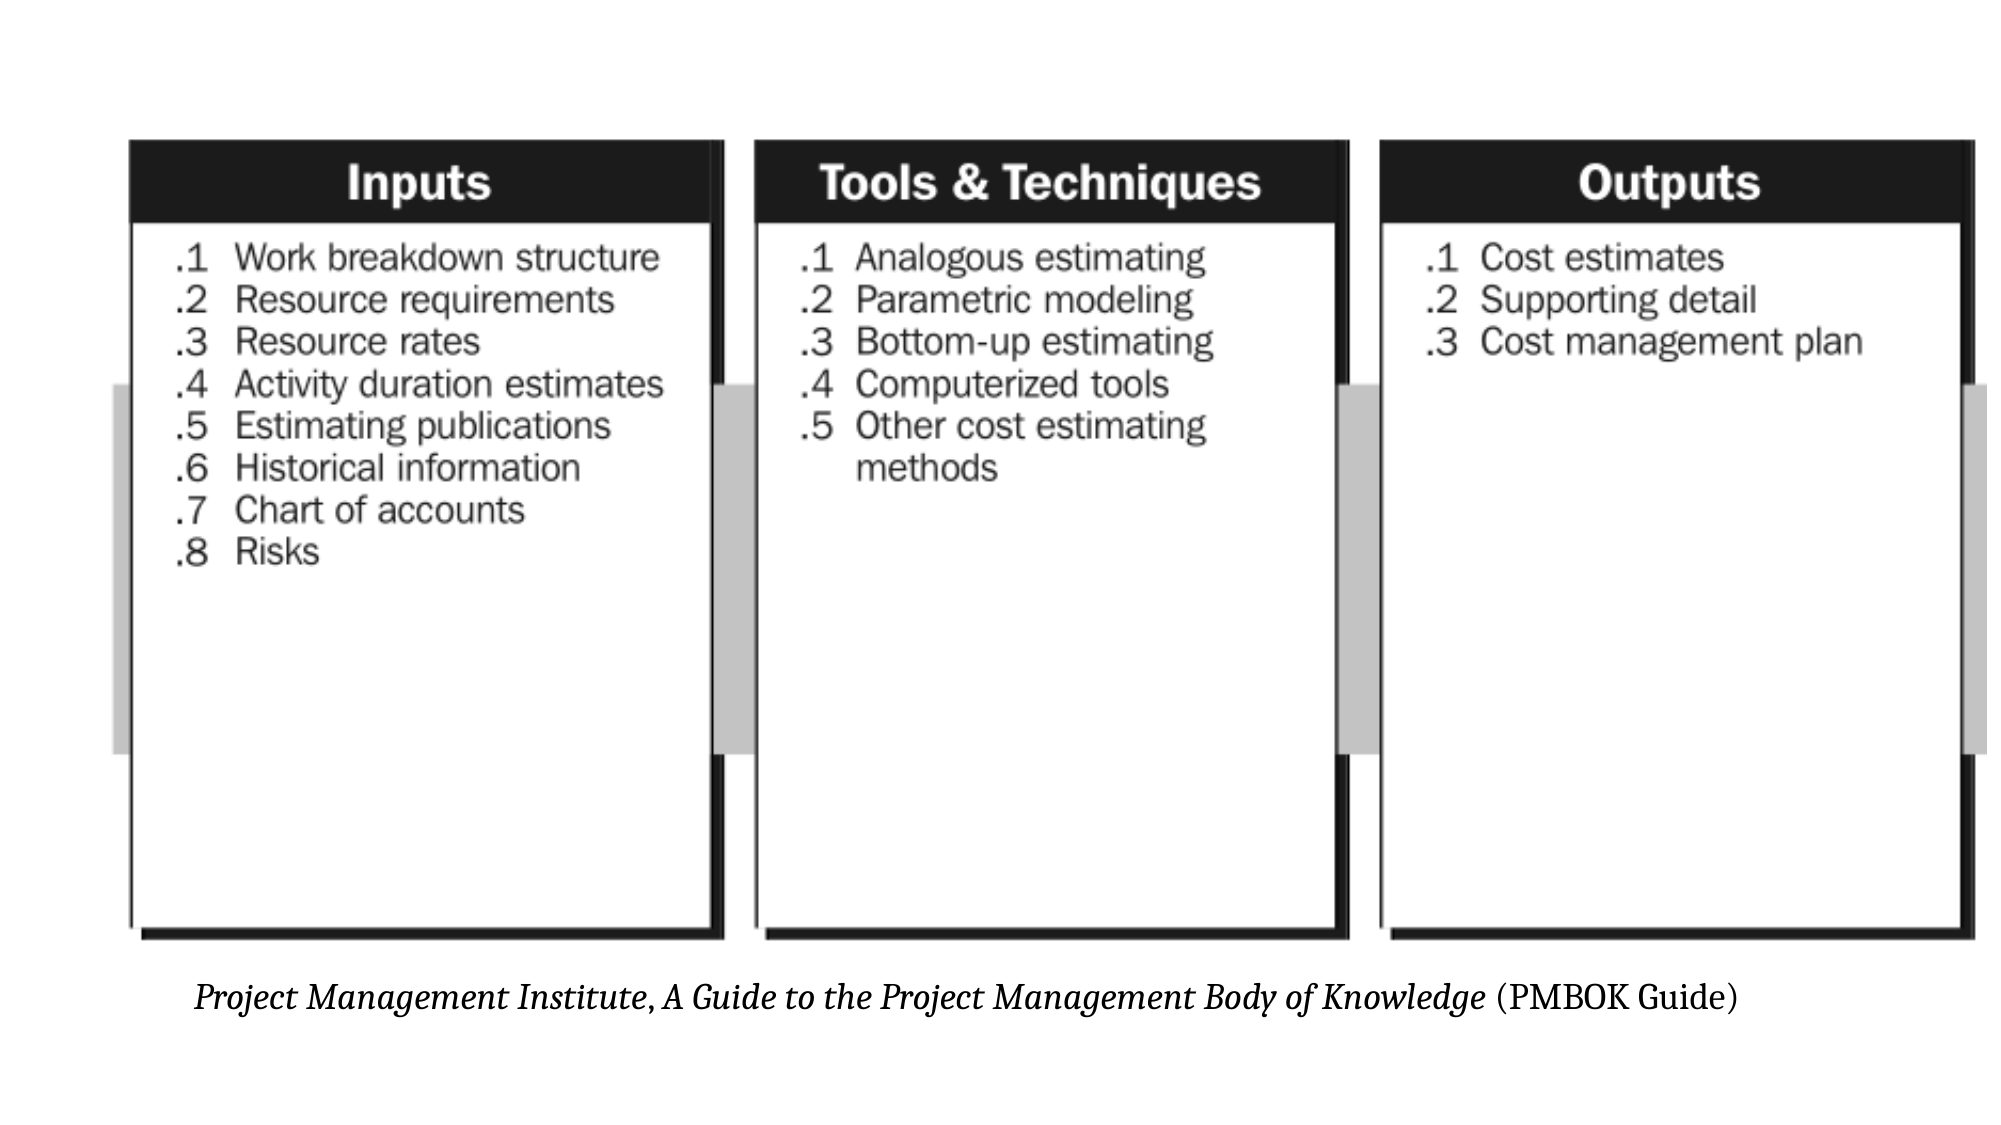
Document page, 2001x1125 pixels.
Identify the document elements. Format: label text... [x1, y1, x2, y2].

text_box Project Management Institute, A Guide to the Project Management Body of Knowledge (PMBOK Guide) [178, 965, 1908, 1025]
picture [99, 123, 1987, 965]
